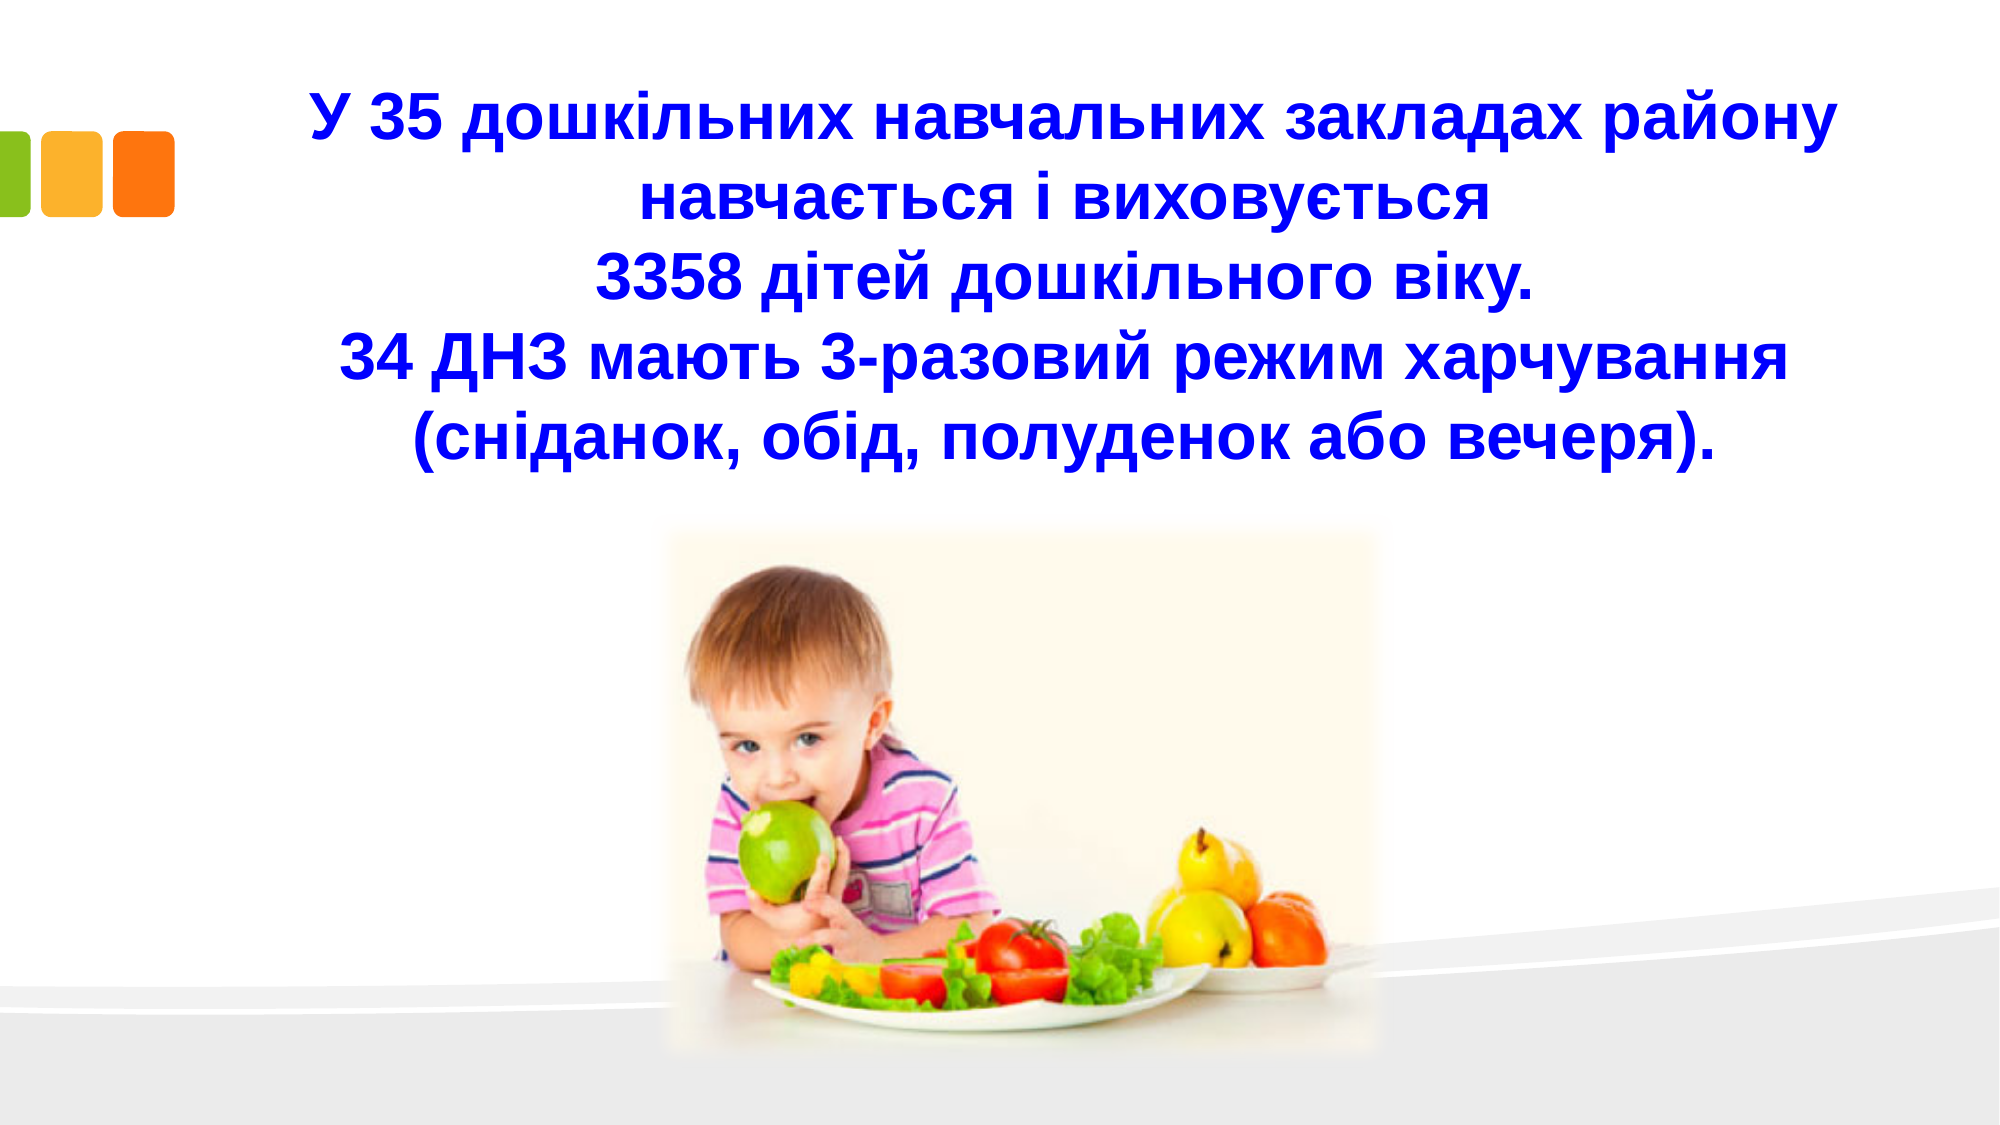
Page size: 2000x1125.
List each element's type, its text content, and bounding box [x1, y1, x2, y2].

picture [650, 512, 1394, 1068]
title У 35 дошкільних навчальних закладах району навчається і виховується 3358 дітей дошкільного віку. 34 ДНЗ мають 3-разовий режим харчування (сніданок, обід, полуденок або вечеря). [199, 24, 1950, 563]
